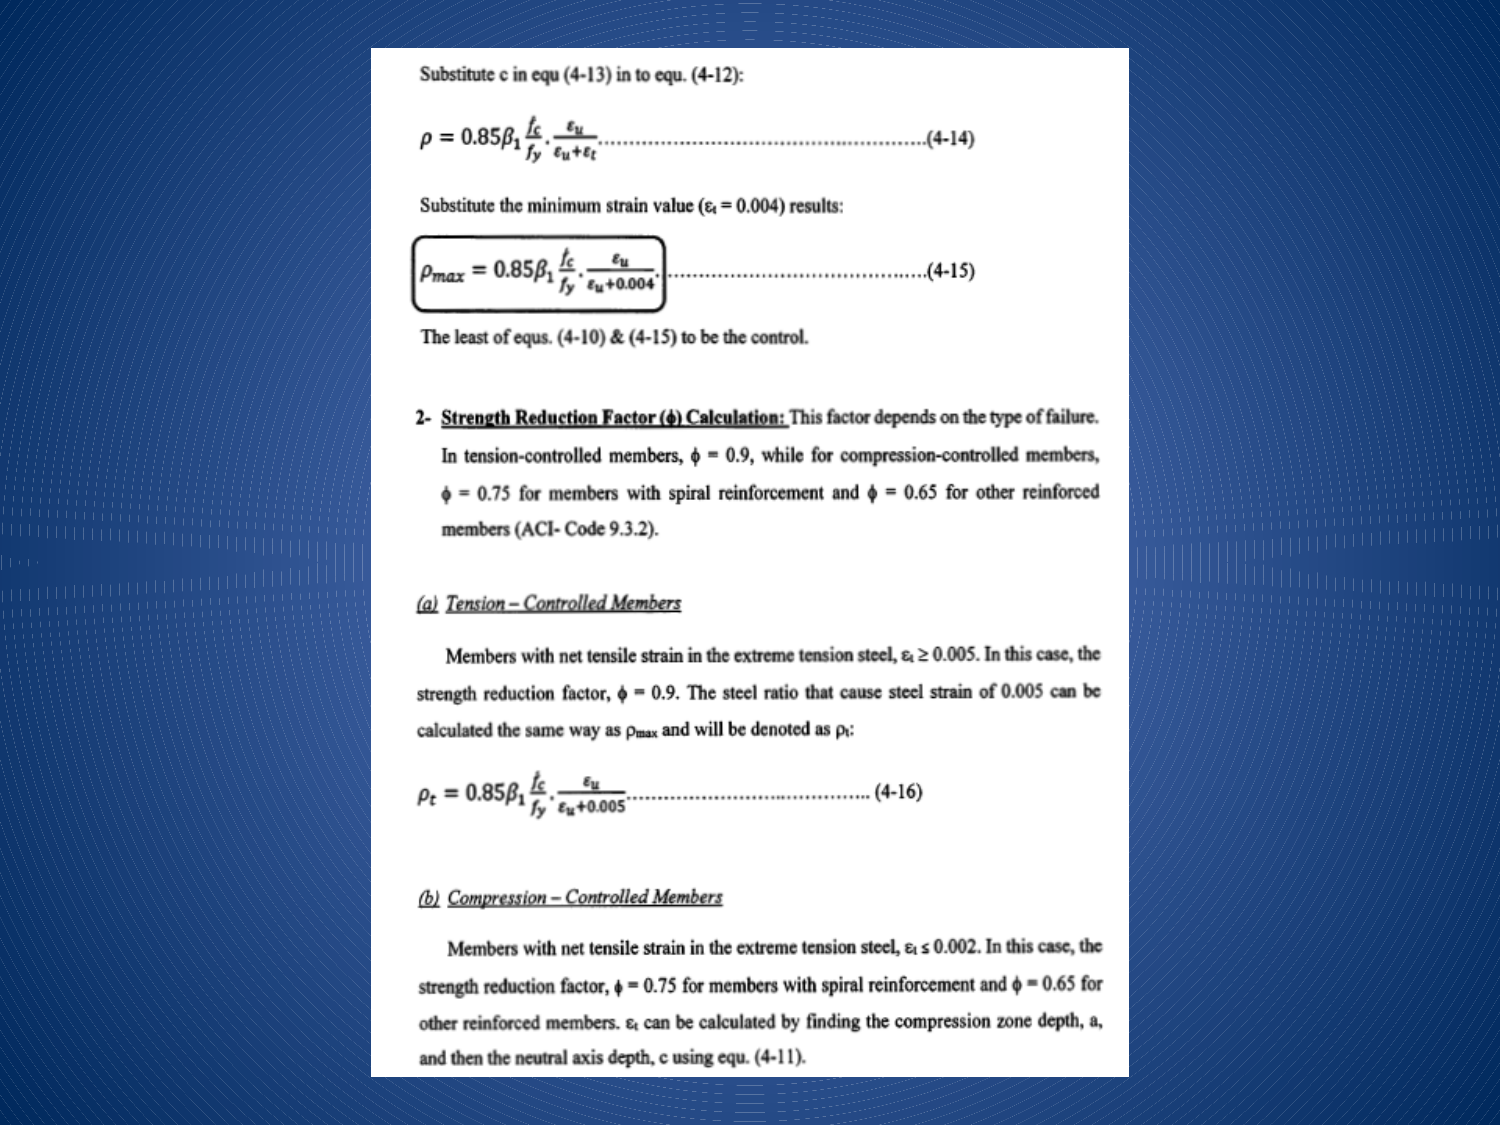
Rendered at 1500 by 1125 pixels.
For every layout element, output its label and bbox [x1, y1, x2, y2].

picture [370, 48, 1130, 1077]
